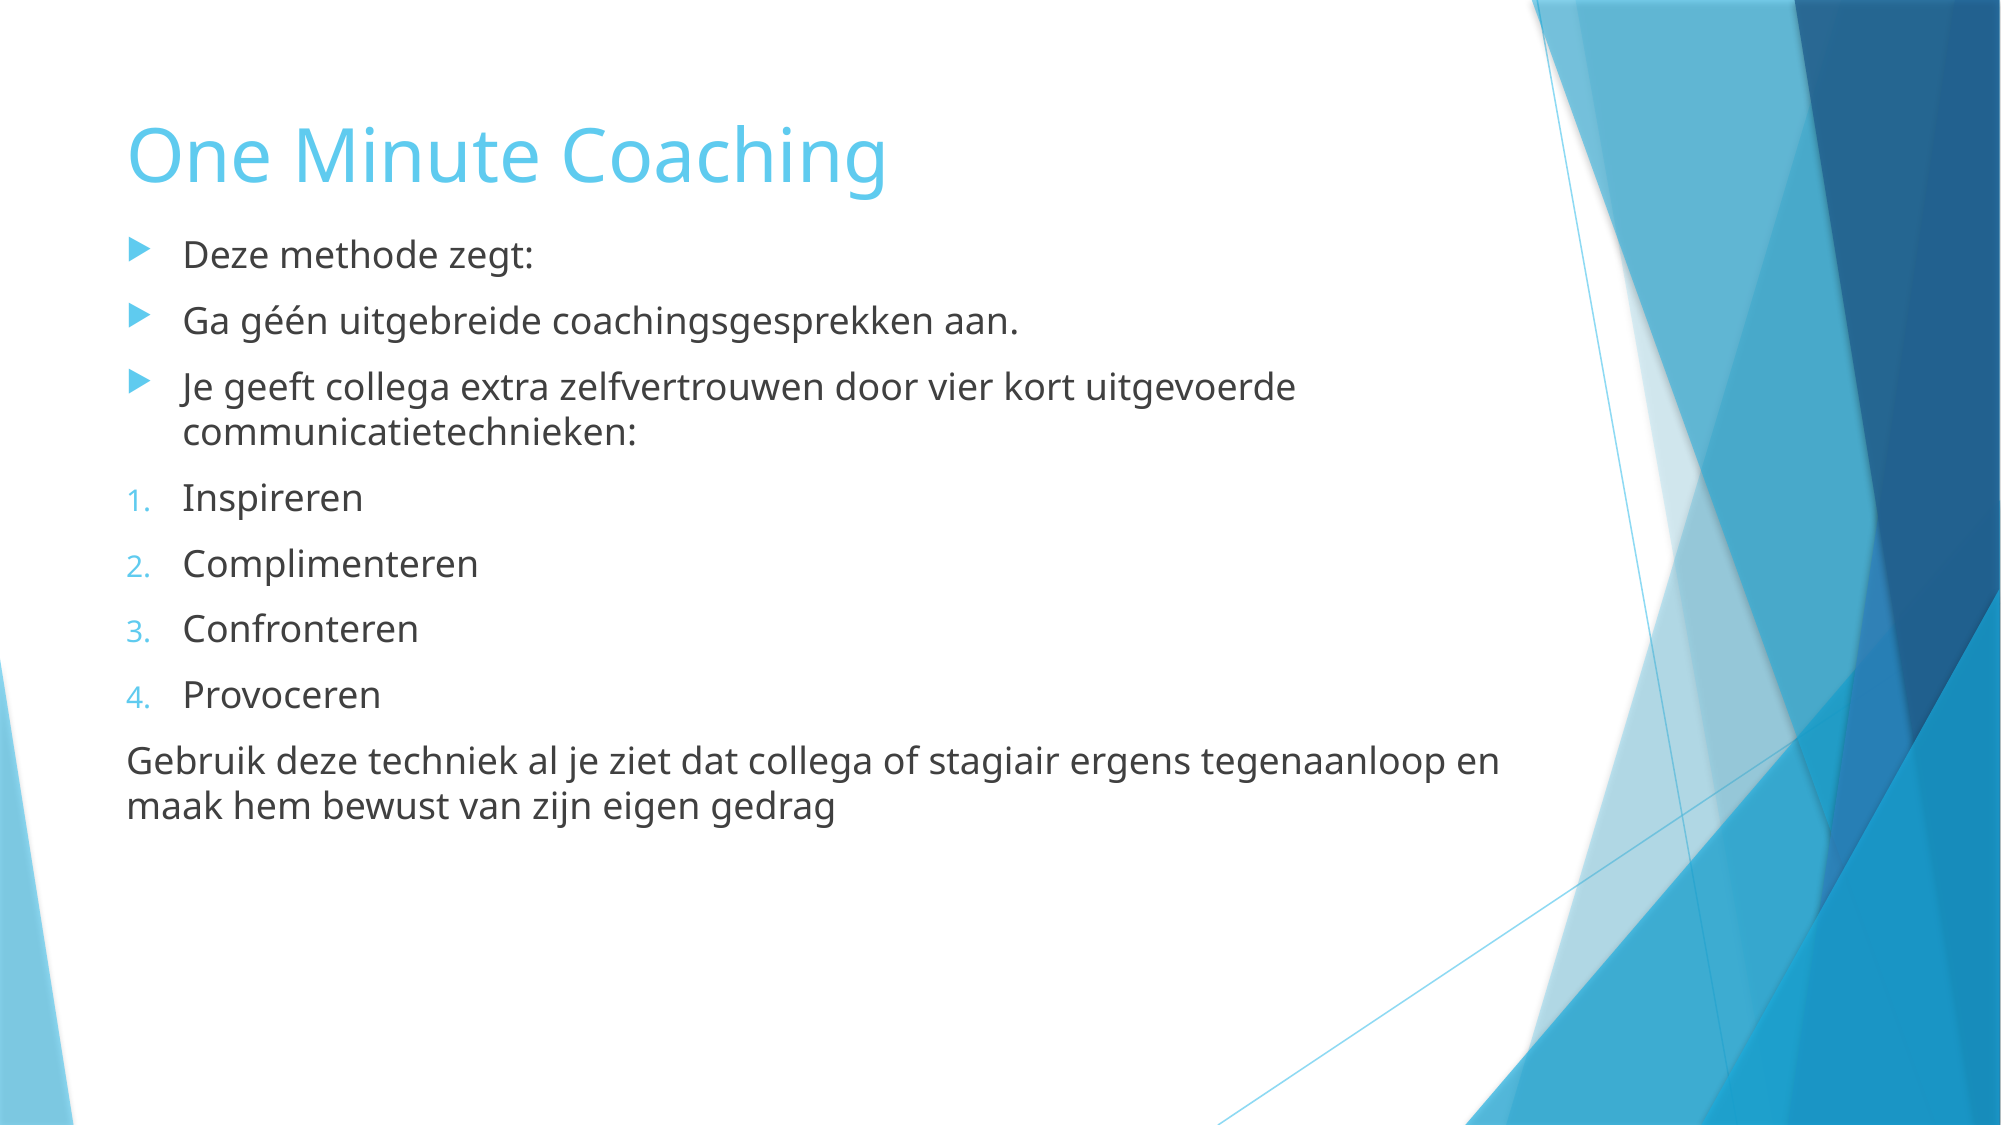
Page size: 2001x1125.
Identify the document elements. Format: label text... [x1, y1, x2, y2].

list Deze methode zegt: Ga géén uitgebreide coachingsgesprekken aan. Je geeft collega extra zelfvertrouwen door vier kort uitgevoerde communicatietechnieken: Inspireren Complimenteren Confronteren Provoceren Gebruik deze techniek al je ziet dat collega of stagiair ergens tegenaanloop en maak hem bewust van zijn eigen gedrag [111, 223, 1522, 861]
title One Minute Coaching [111, 99, 1522, 223]
